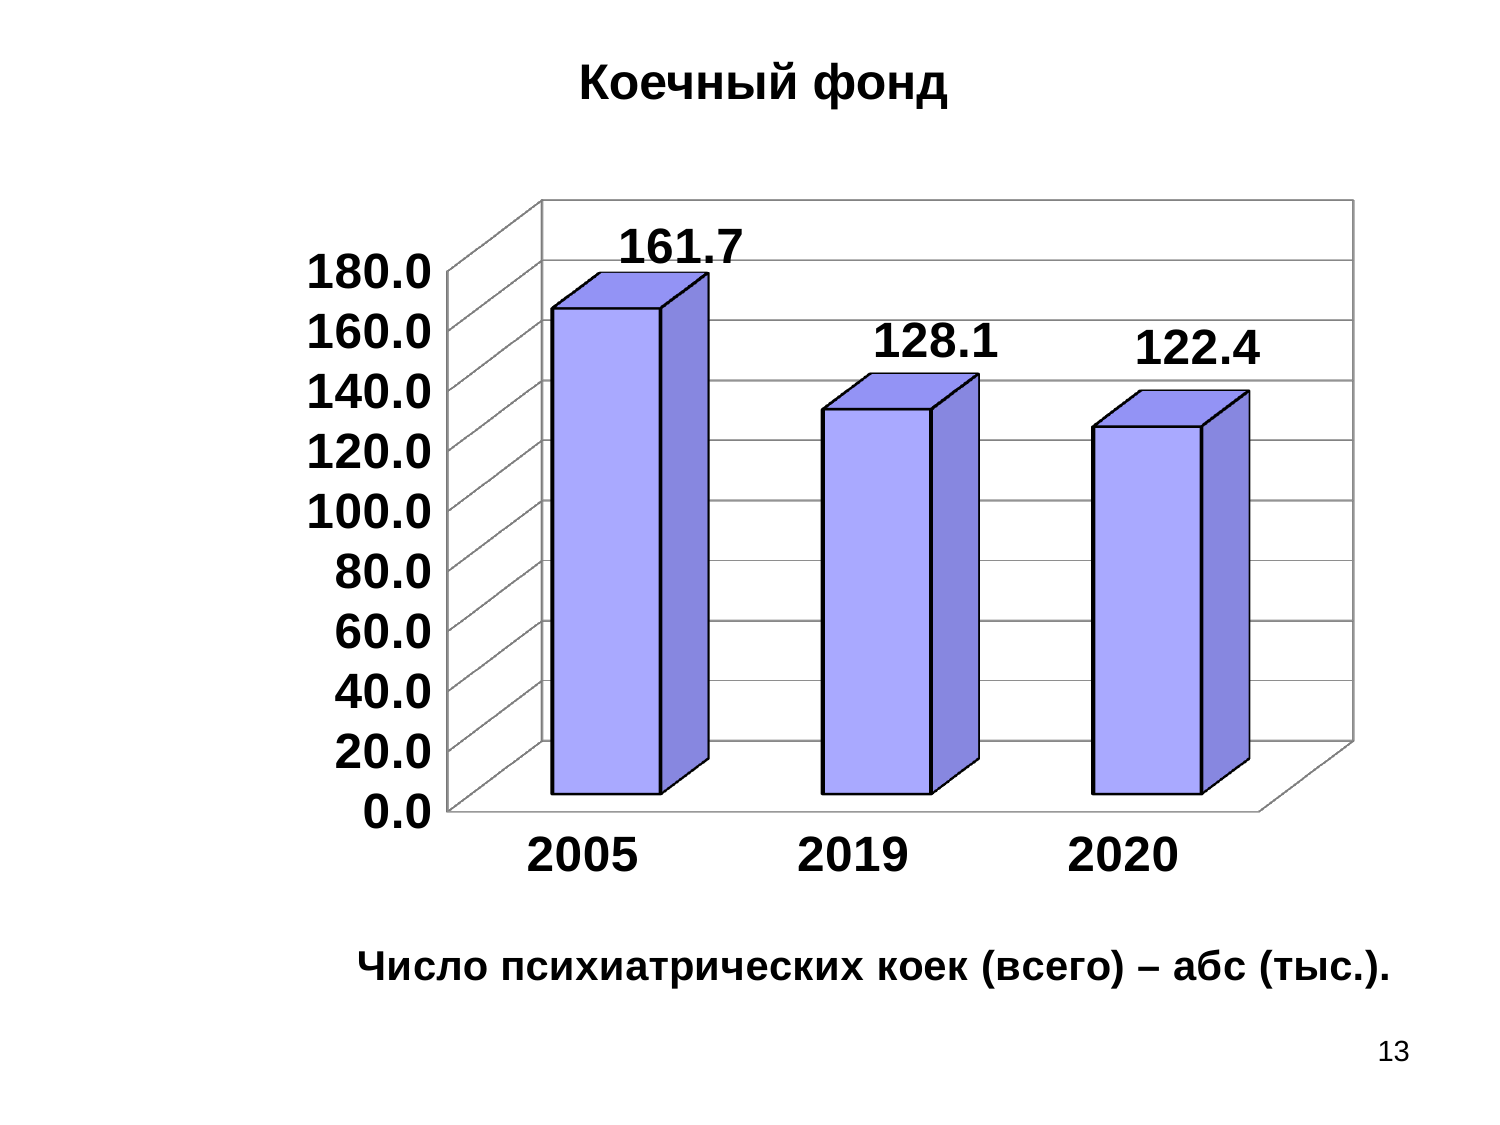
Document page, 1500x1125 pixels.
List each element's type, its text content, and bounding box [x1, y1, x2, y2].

chart [77, 148, 1423, 1007]
slide_number 13 [1074, 1024, 1425, 1103]
text_box Коечный фонд [88, 42, 1439, 127]
